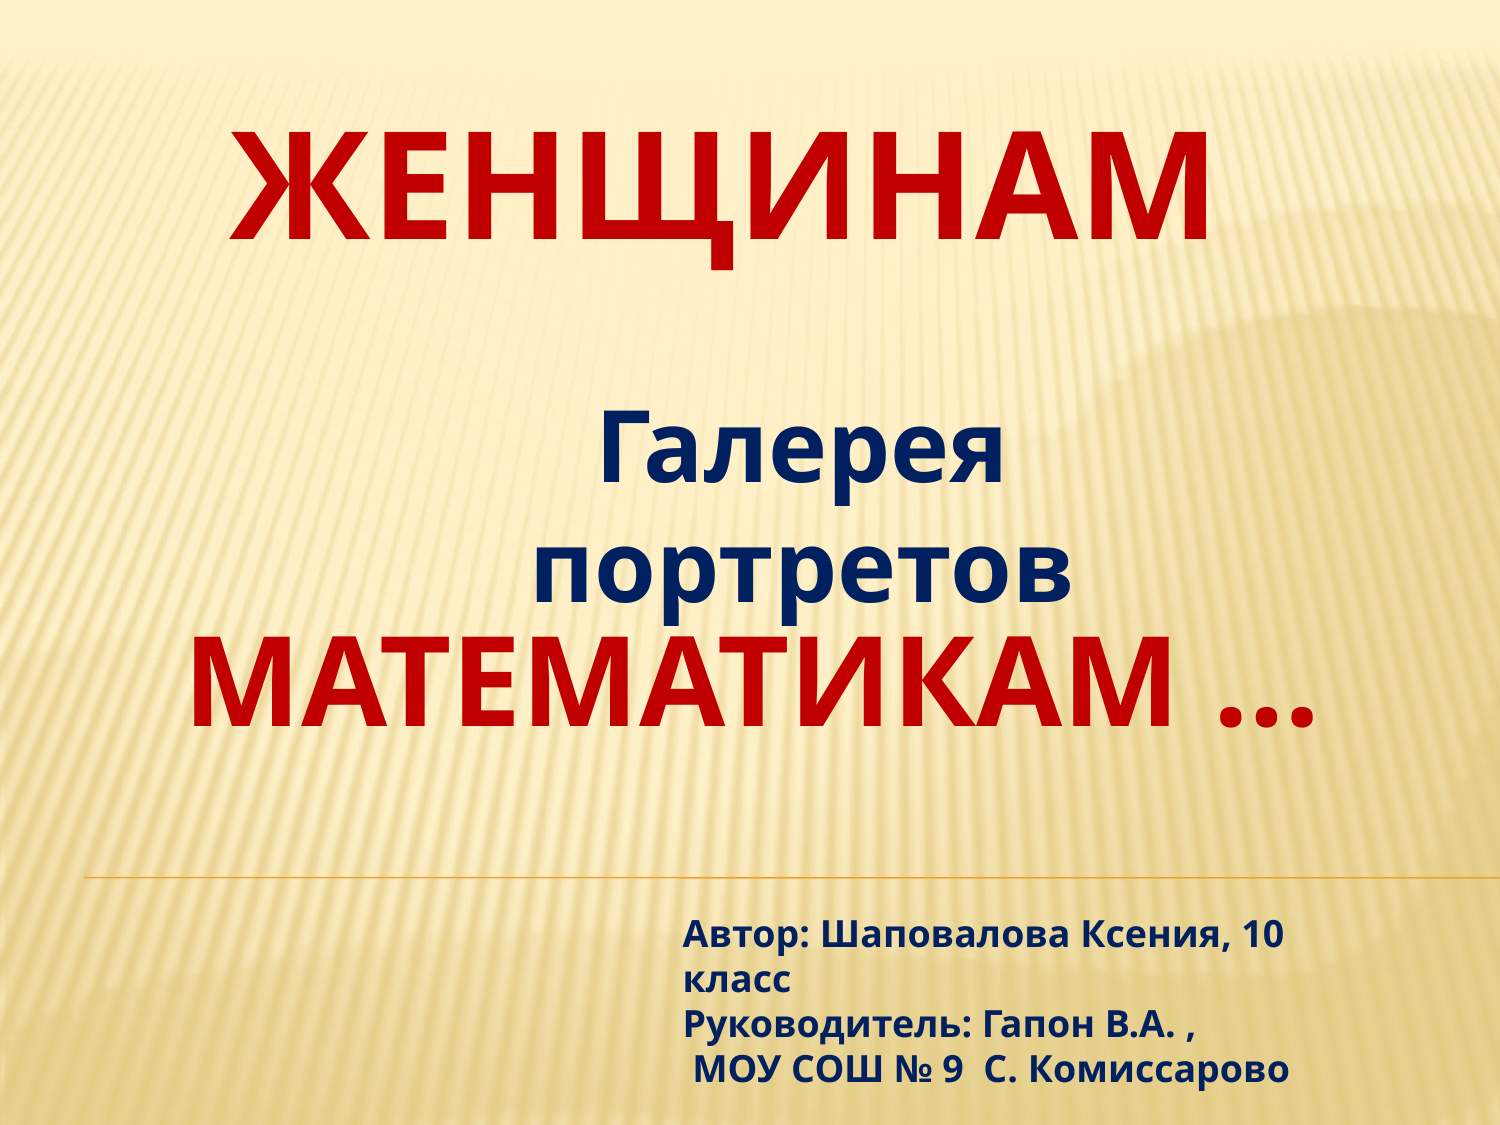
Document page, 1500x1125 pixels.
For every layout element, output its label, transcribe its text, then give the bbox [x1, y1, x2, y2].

title ЖЕНЩИНАМ [70, 82, 1458, 283]
subtitle МАТЕМАТИКАМ … [58, 609, 1447, 760]
text_box Автор: Шаповалова Ксения, 10 класс Руководитель: Гапон В.А. , МОУ СОШ № 9 С. Комиссарово [667, 902, 1407, 1098]
text_box Галерея портретов [351, 374, 1254, 630]
